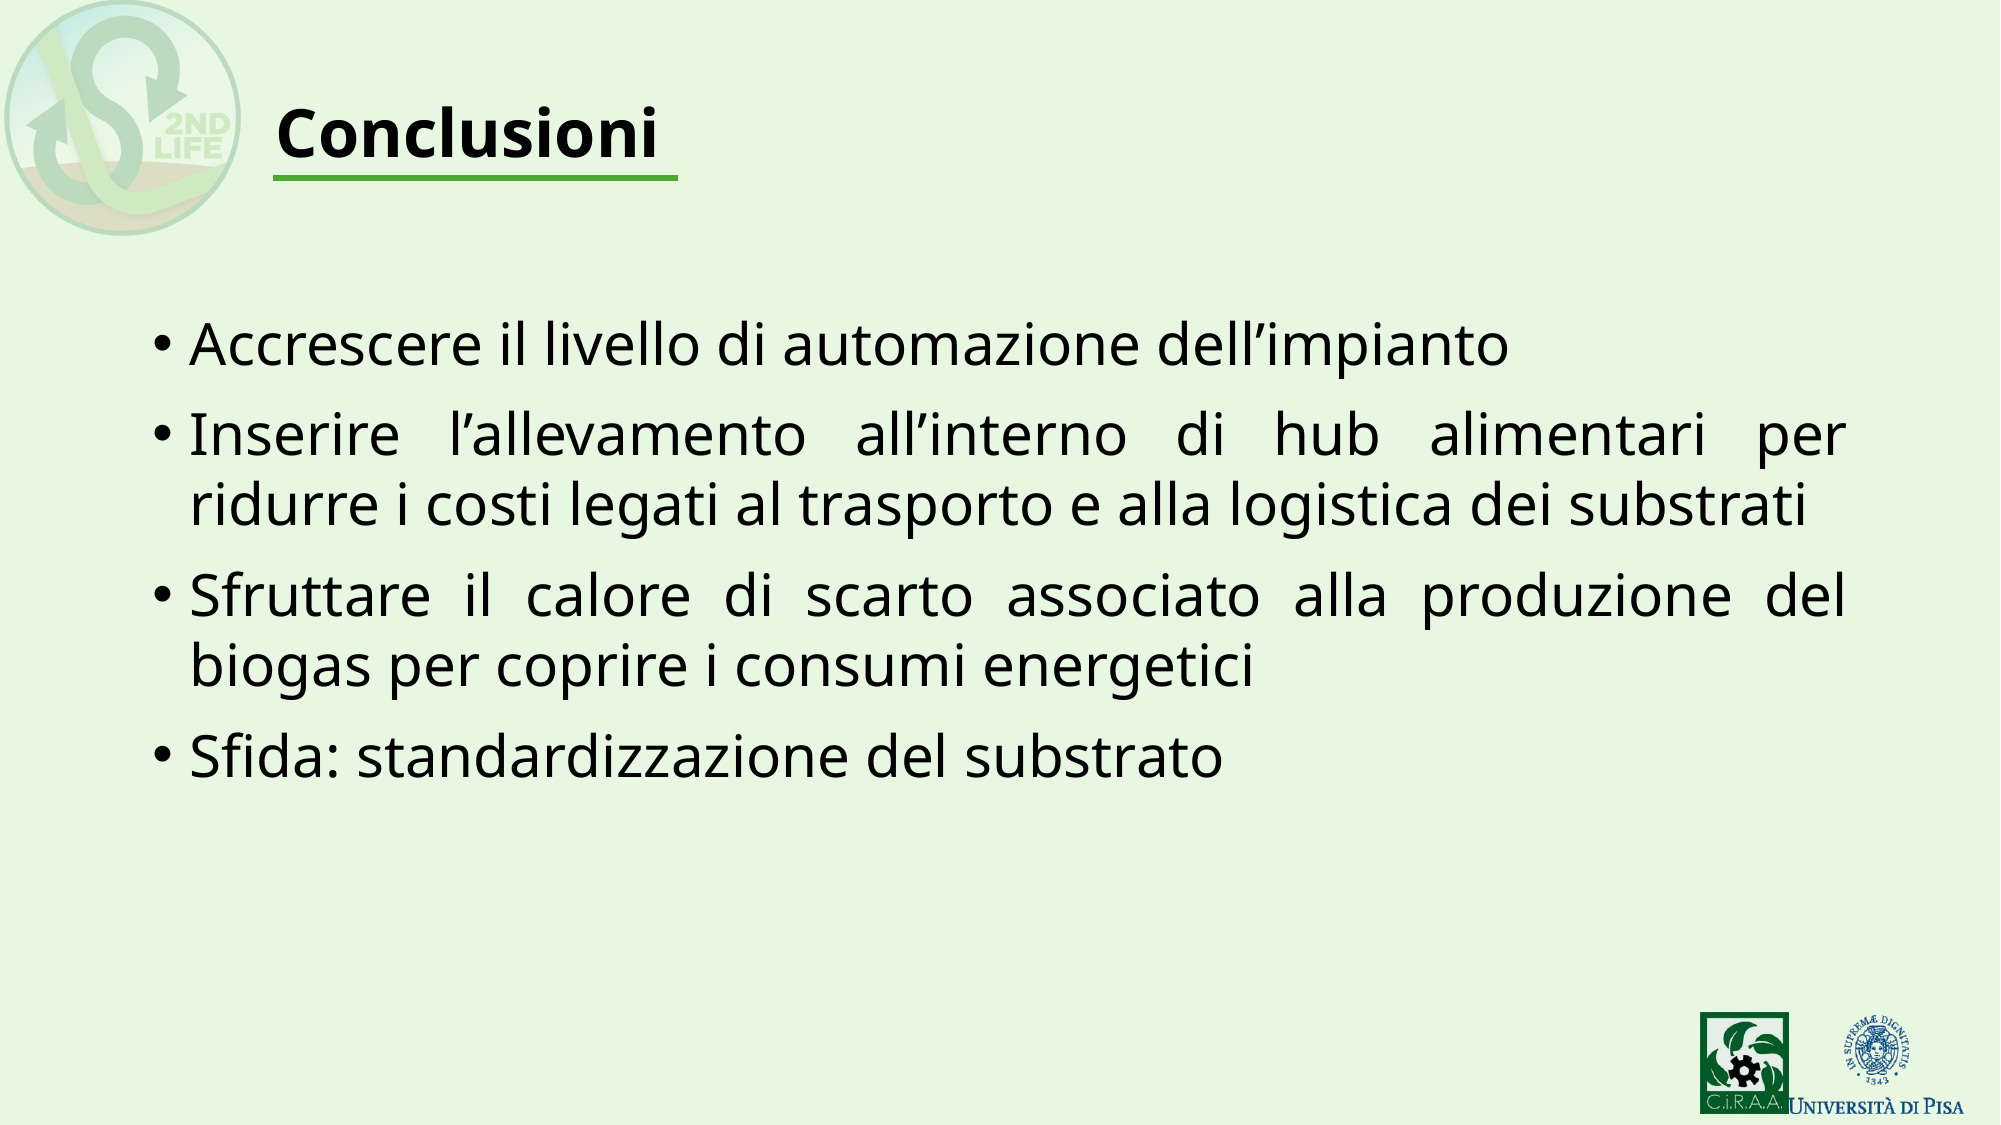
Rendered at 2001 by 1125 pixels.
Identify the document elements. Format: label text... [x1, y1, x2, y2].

list Accrescere il livello di automazione dell’impianto Inserire l’allevamento all’interno di hub alimentari per ridurre i costi legati al trasporto e alla logistica dei substrati Sfruttare il calore di scarto associato alla produzione del biogas per coprire i consumi energetici Sfida: standardizzazione del substrato [137, 299, 1864, 902]
title Conclusioni [260, 82, 1143, 300]
picture [4, 0, 241, 237]
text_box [1699, 1011, 1964, 1114]
